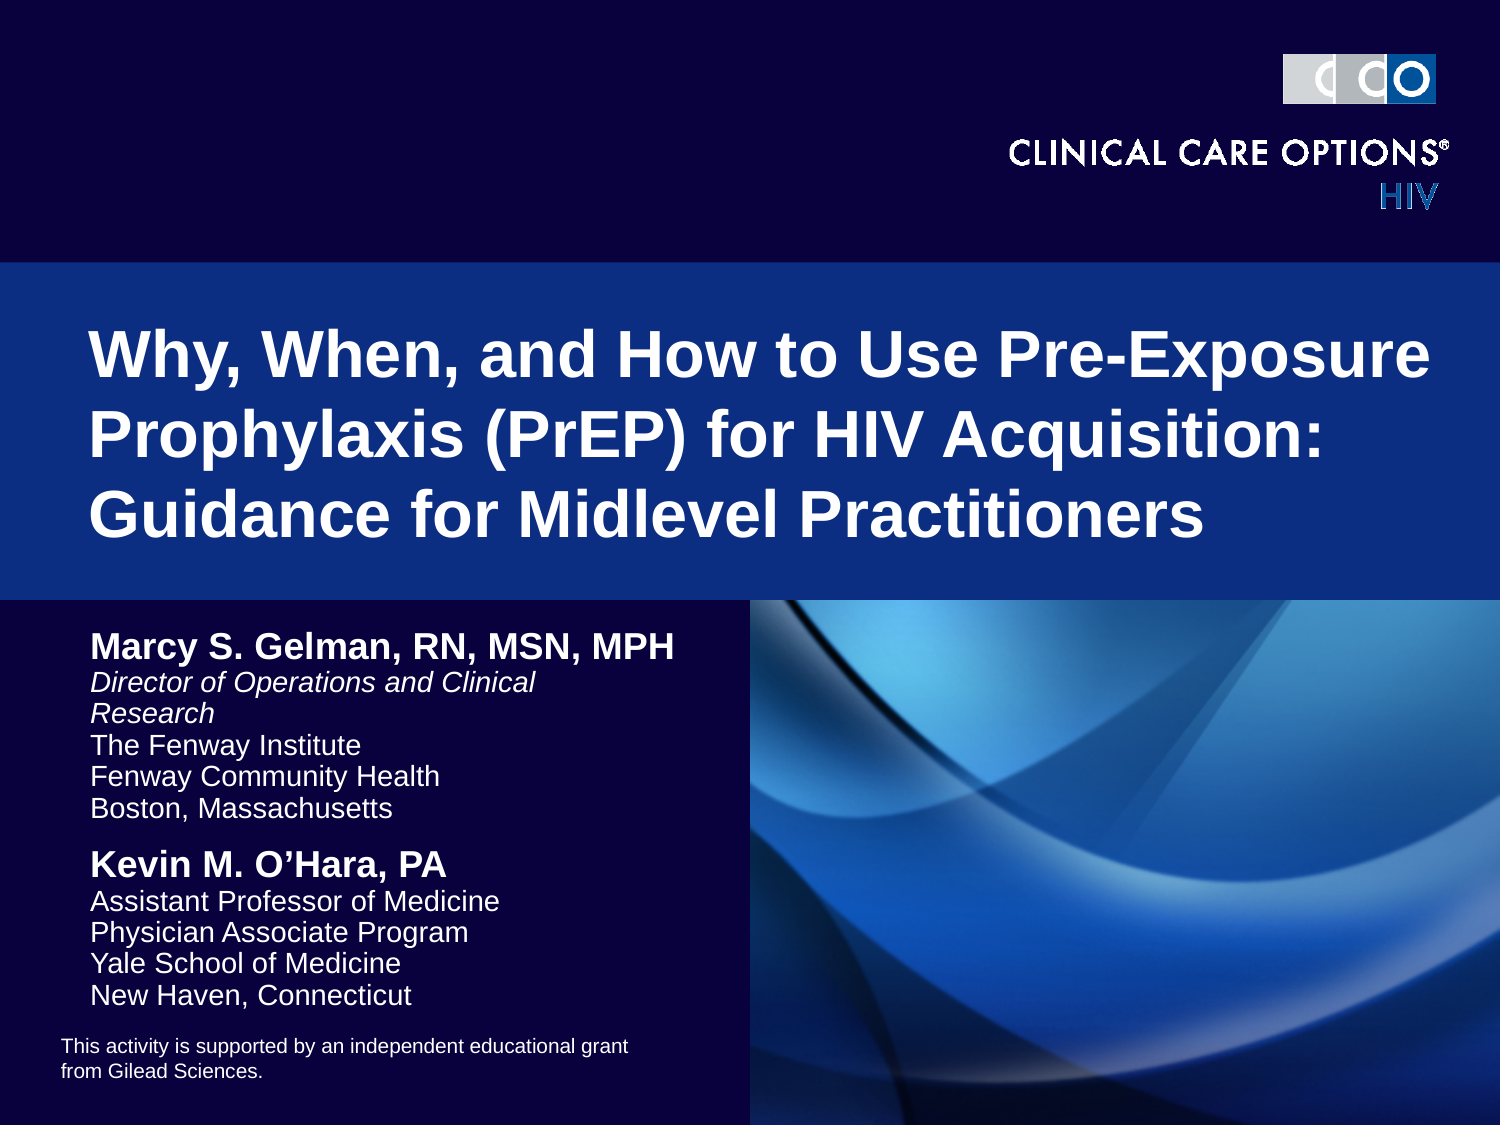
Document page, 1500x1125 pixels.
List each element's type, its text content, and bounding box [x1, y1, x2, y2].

picture [750, 600, 1500, 1125]
subtitle Marcy S. Gelman, RN, MSN, MPH Director of Operations and Clinical Research The Fenway Institute Fenway Community Health Boston, Massachusetts Kevin M. O’Hara, PA Assistant Professor of Medicine Physician Associate Program Yale School of Medicine New Haven, Connecticut [74, 619, 751, 1015]
text_box This activity is supported by an independent educational grant from Gilead Sciences. [46, 1025, 673, 1090]
title Why, When, and How to Use Pre-Exposure Prophylaxis (PrEP) for HIV Acquisition: Guidance for Midlevel Practitioners [73, 262, 1462, 601]
picture [1009, 54, 1449, 210]
